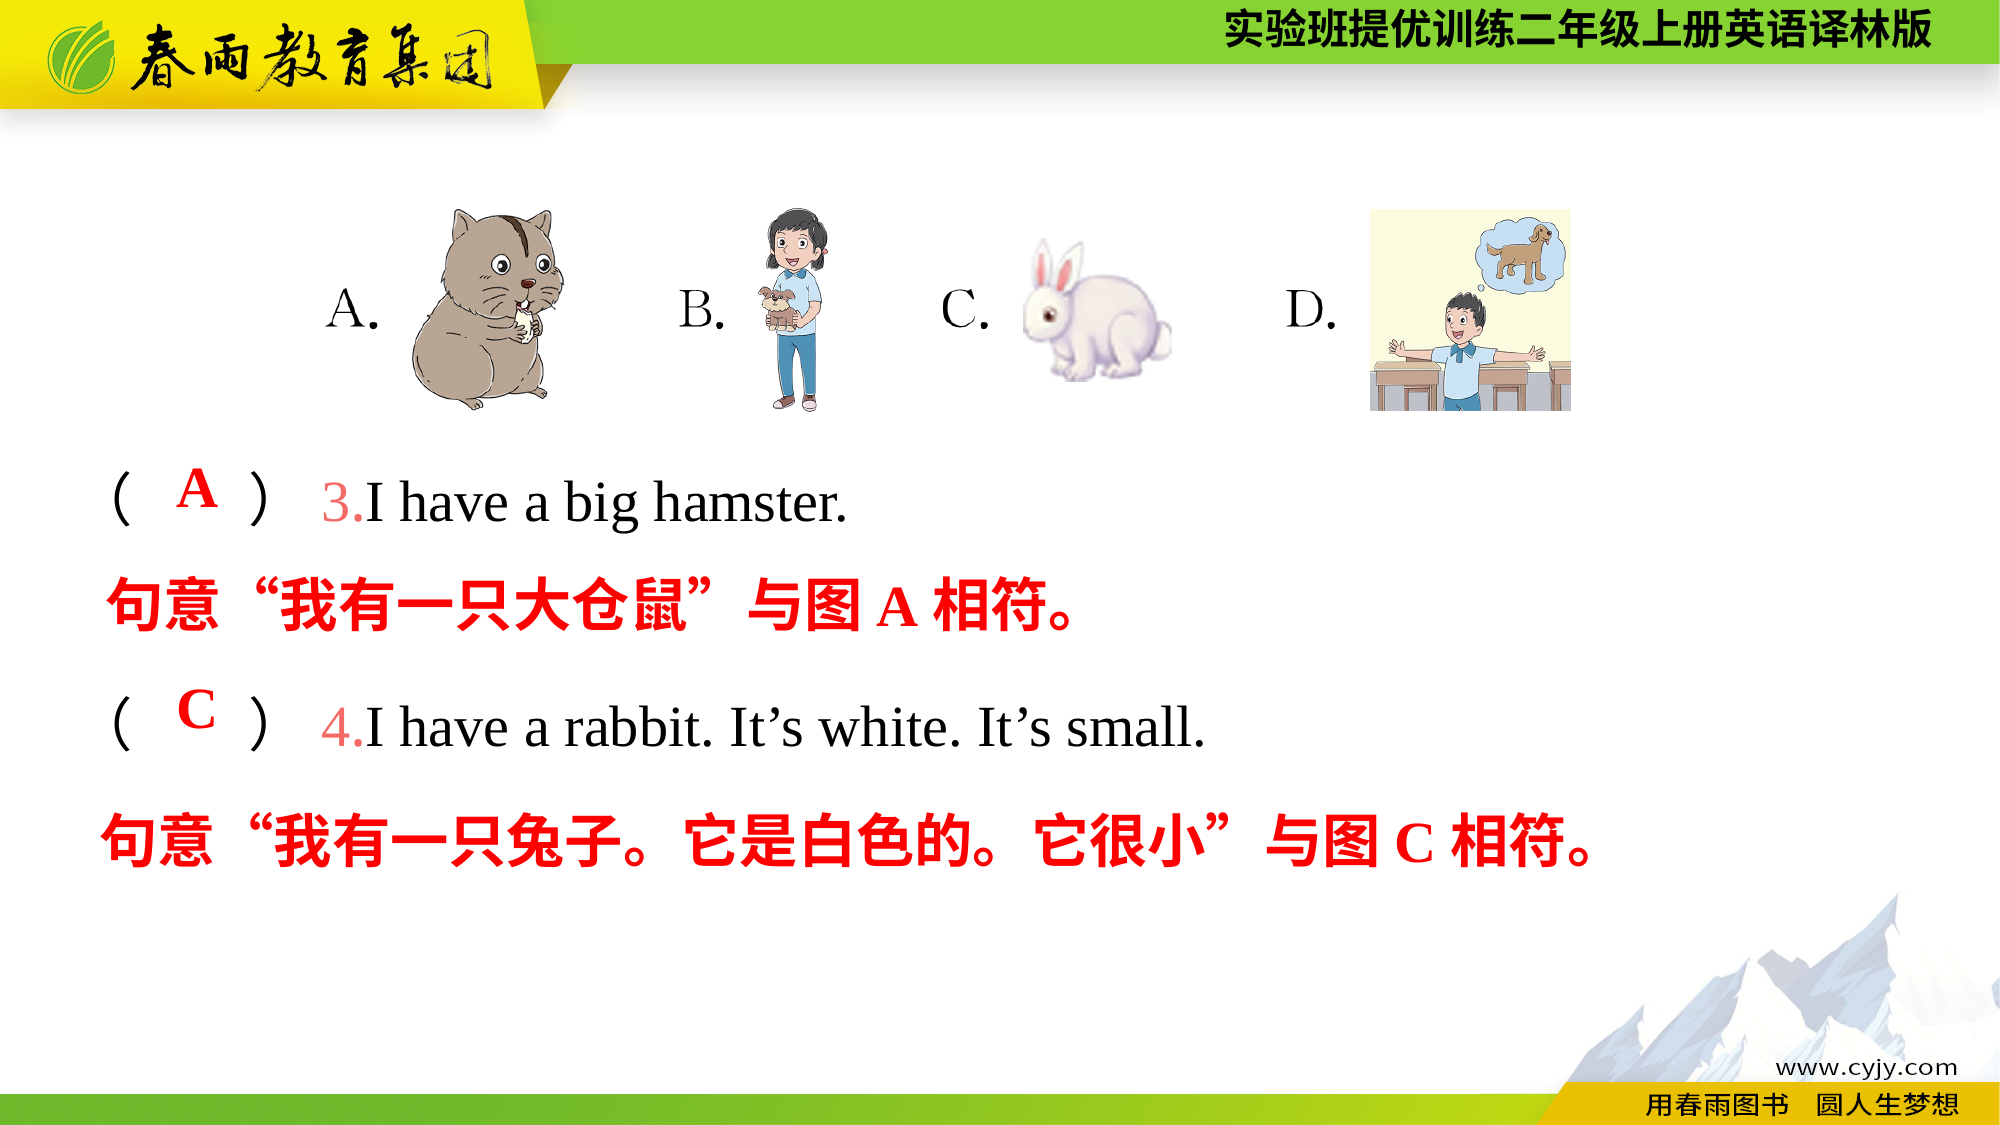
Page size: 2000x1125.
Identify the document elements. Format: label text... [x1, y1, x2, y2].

picture [0, 0, 2000, 1125]
text_box C [161, 663, 234, 748]
list （ ）3.I have a big hamster. （ ）4.I have a rabbit. It’s white. It’s small. [59, 420, 1944, 770]
text_box 句意“我有一只兔子。它是白色的。它很小”与图C相符。 [84, 761, 1969, 882]
text_box 句意“我有一只大仓鼠”与图A相符。 [90, 525, 1975, 646]
text_box A [161, 441, 234, 526]
